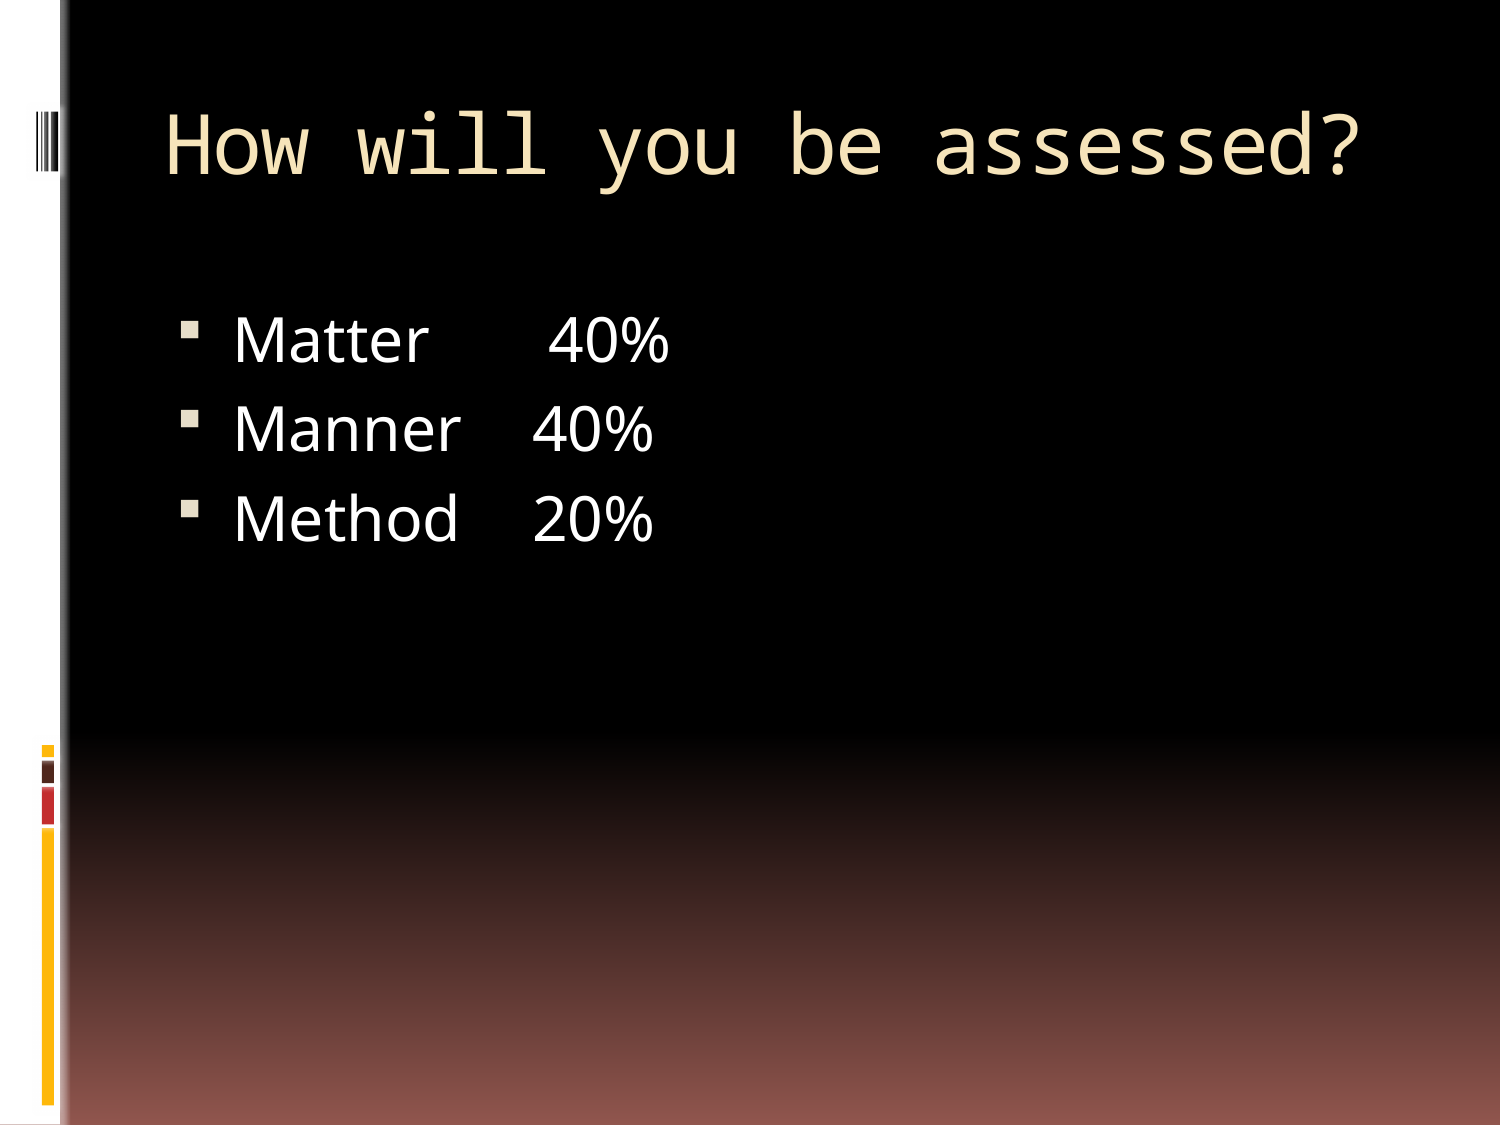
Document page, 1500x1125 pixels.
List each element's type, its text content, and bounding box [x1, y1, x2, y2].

title How will you be assessed? [150, 83, 1425, 234]
list Matter 40% Manner 40% Method 20% [150, 292, 1425, 1043]
